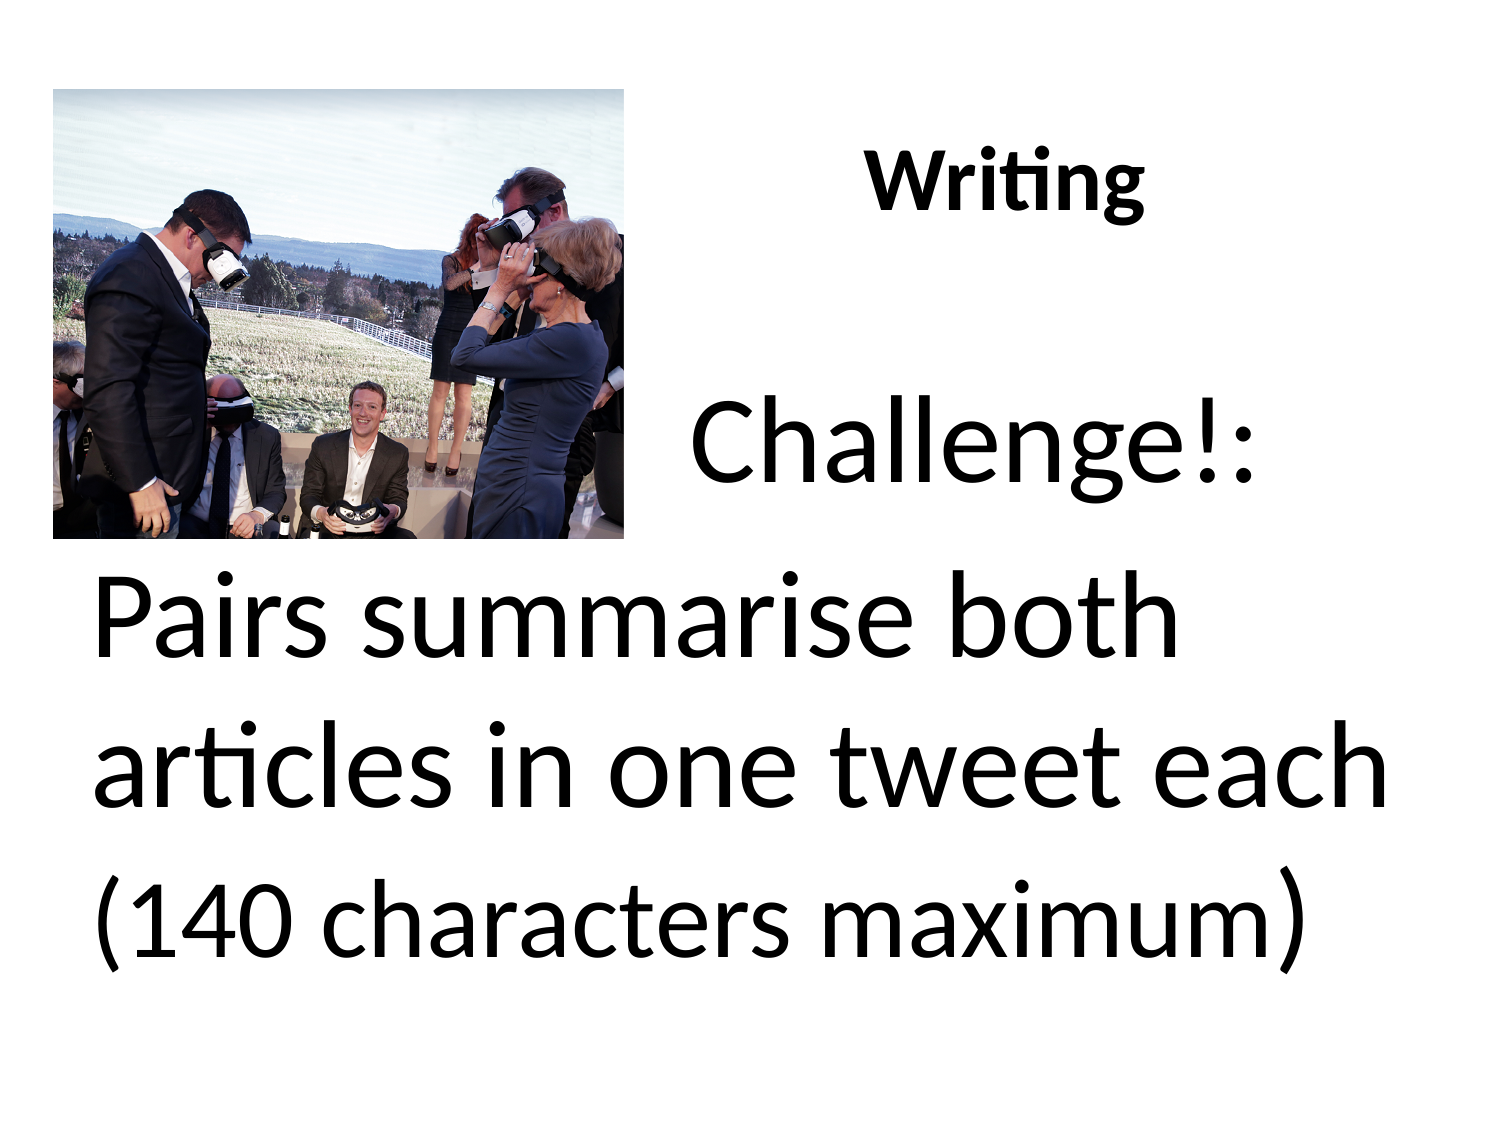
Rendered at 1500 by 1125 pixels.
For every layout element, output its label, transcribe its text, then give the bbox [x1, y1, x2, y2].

title Writing [584, 45, 1425, 303]
picture [52, 89, 625, 540]
list Challenge!: Pairs summarise both articles in one tweet each (140 characters maximum) [75, 349, 1425, 1005]
